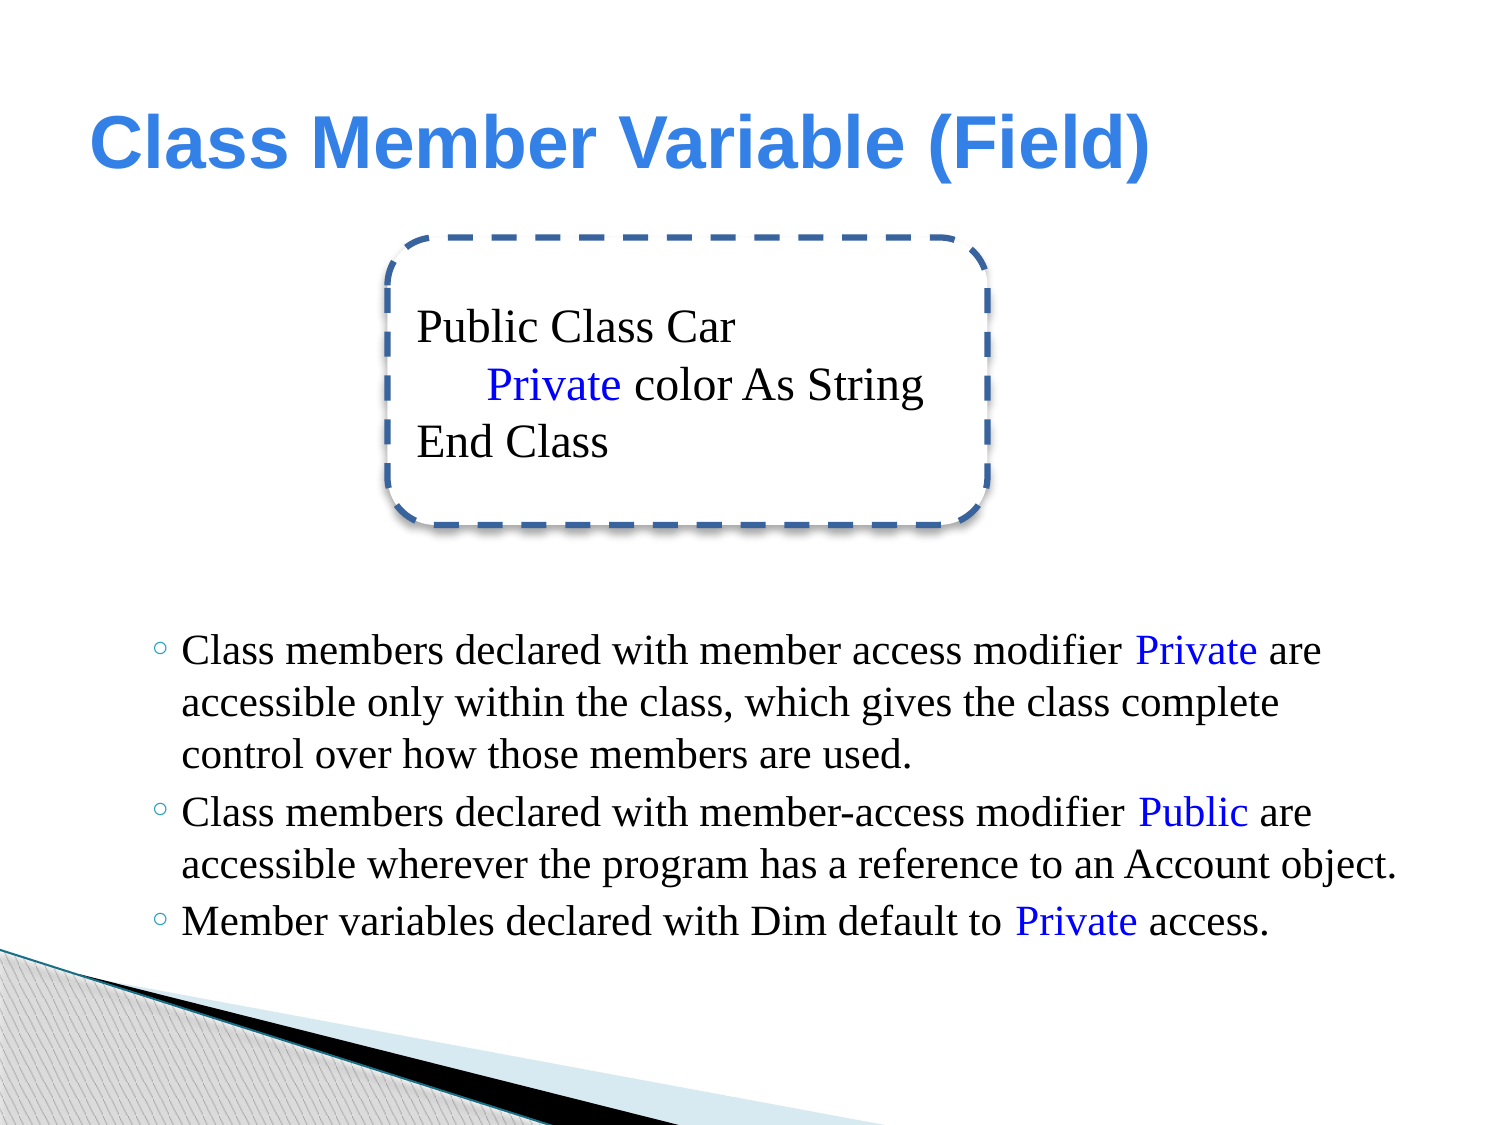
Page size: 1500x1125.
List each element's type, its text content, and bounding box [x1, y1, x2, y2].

title Class Member Variable (Field) [75, 45, 1425, 233]
text_box Public Class Car Private color As String End Class [386, 236, 989, 526]
list Class members declared with member access modifier Private are accessible only within the class, which gives the class complete control over how those members are used. Class members declared with member-access modifier Public are accessible wherever the program has a reference to an Account object. Member variables declared with Dim default to Private access. [75, 243, 1425, 986]
